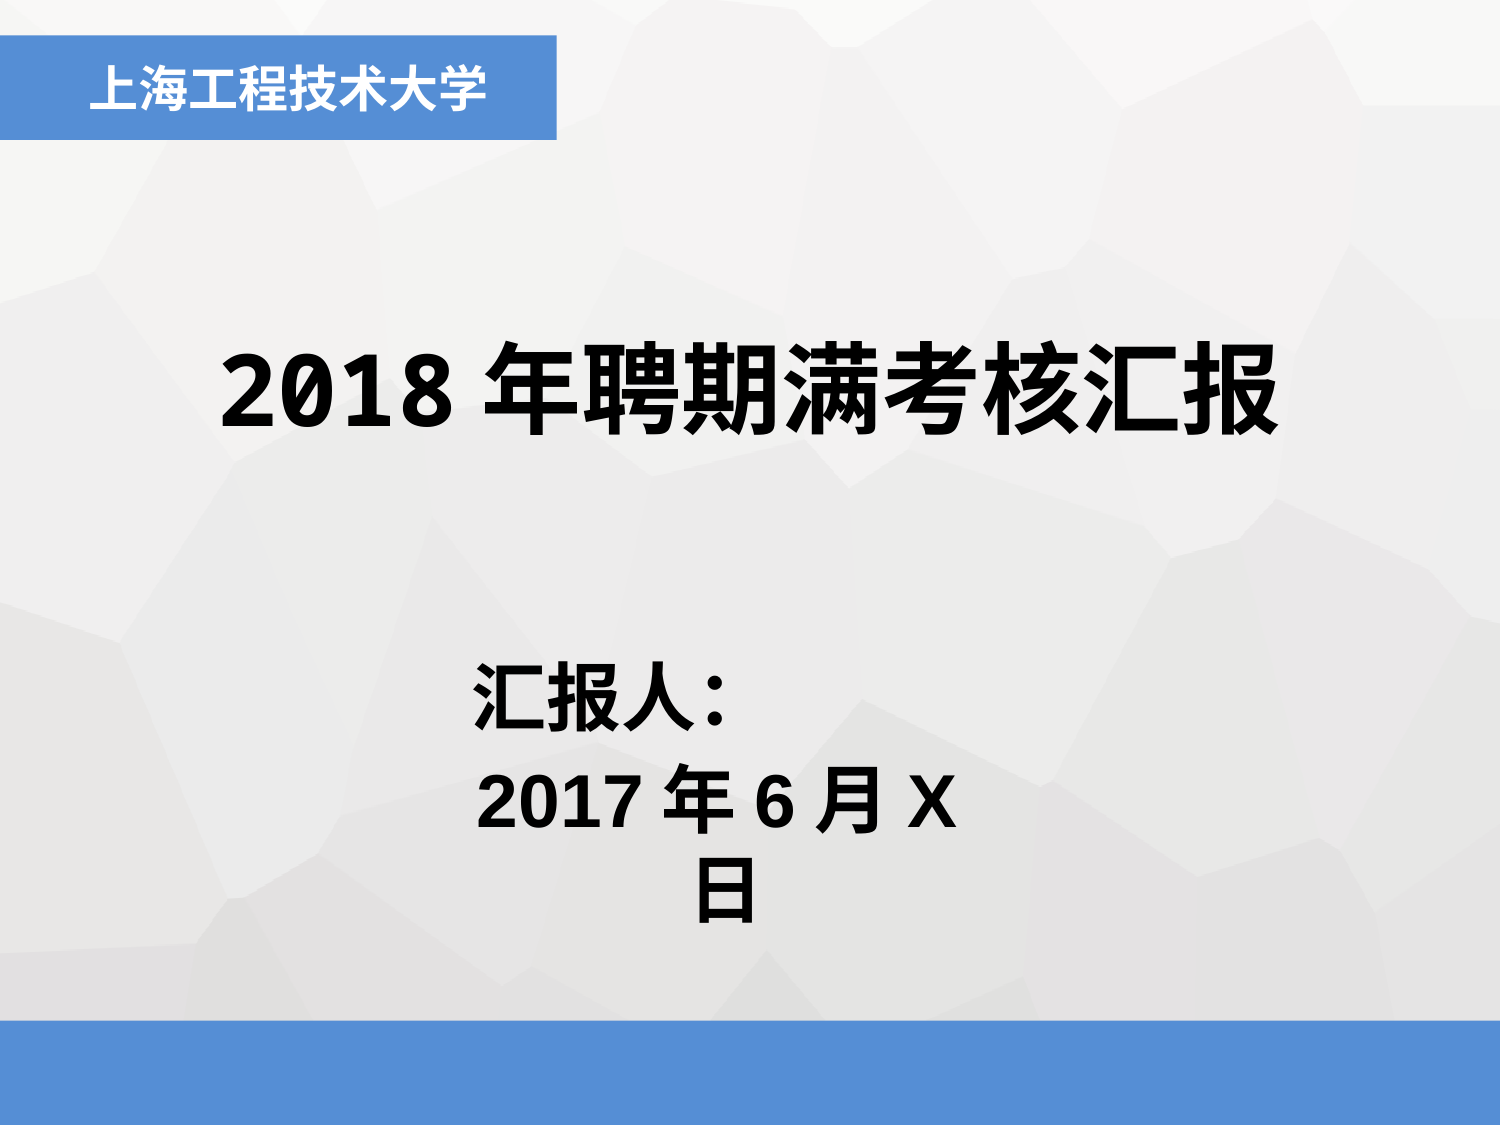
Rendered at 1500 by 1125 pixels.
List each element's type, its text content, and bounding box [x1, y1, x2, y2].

text_box 2018年聘期满考核汇报 [30, 318, 1470, 454]
text_box 上海工程技术大学 [73, 49, 504, 125]
text_box 汇报人： [456, 643, 1021, 745]
text_box [0, 1020, 1500, 1125]
text_box 2017年6月X日 [431, 745, 1021, 941]
picture [0, 0, 1500, 1020]
text_box [0, 35, 557, 140]
